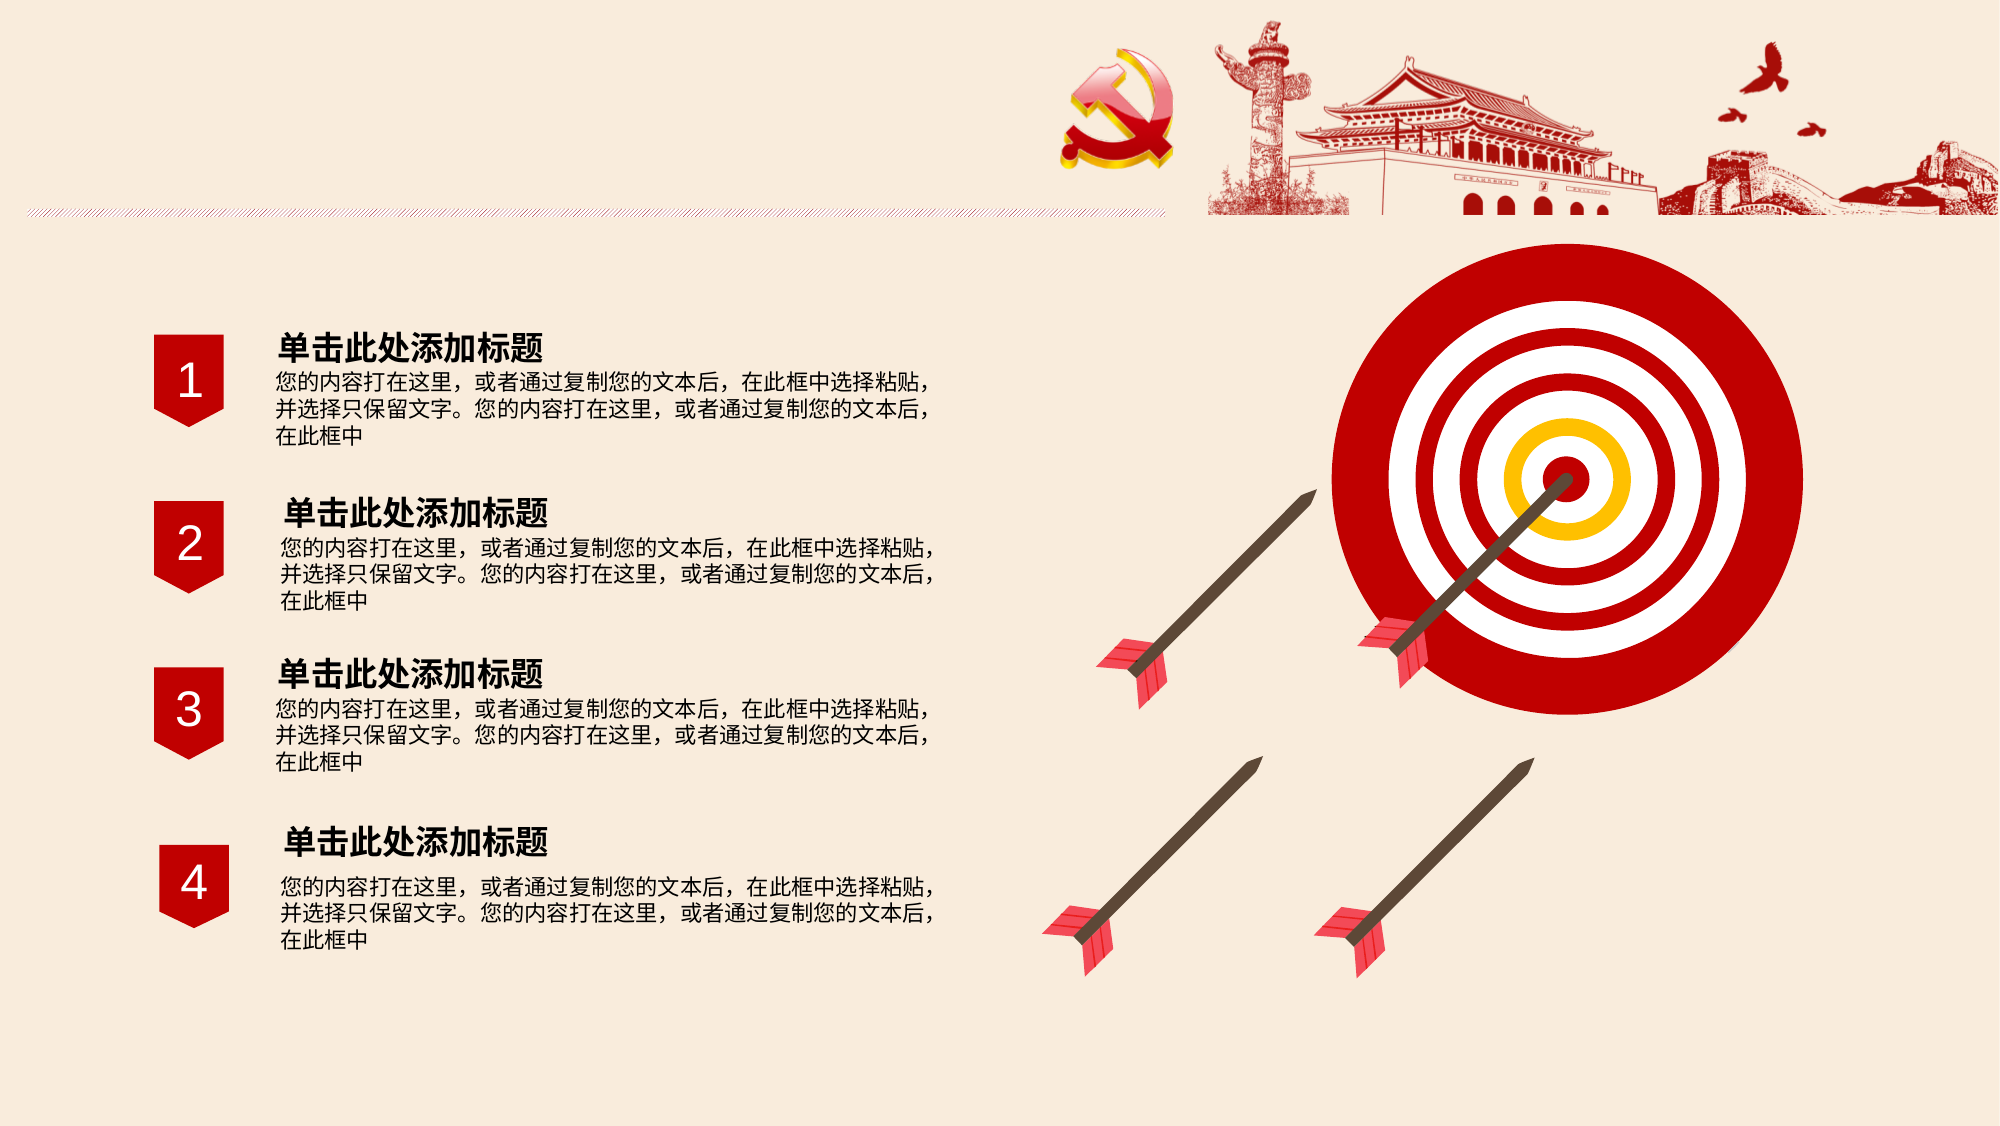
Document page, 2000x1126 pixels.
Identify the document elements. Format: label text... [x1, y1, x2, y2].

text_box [149, 331, 230, 428]
text_box 您的内容打在这里，或者通过复制您的文本后，在此框中选择粘贴，并选择只保留文字。您的内容打在这里，或者通过复制您的文本后，在此框中 [265, 865, 971, 956]
text_box 单击此处添加标题 [277, 326, 545, 361]
text_box 您的内容打在这里，或者通过复制您的文本后，在此框中选择粘贴，并选择只保留文字。您的内容打在这里，或者通过复制您的文本后，在此框中 [260, 361, 966, 461]
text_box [1313, 757, 1535, 979]
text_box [1041, 755, 1264, 977]
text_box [153, 833, 235, 929]
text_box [1095, 488, 1318, 710]
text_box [149, 494, 230, 594]
text_box [1504, 418, 1631, 540]
text_box 您的内容打在这里，或者通过复制您的文本后，在此框中选择粘贴，并选择只保留文字。您的内容打在这里，或者通过复制您的文本后，在此框中 [260, 687, 966, 787]
text_box [1371, 283, 1764, 676]
text_box [1331, 243, 1804, 715]
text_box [148, 660, 229, 760]
text_box [1727, 641, 1740, 654]
picture [0, 0, 2000, 1126]
text_box 单击此处添加标题 [283, 821, 550, 862]
text_box [1389, 301, 1745, 657]
text_box [1459, 373, 1676, 585]
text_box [1356, 472, 1574, 689]
text_box [1415, 328, 1720, 631]
text_box [1544, 456, 1590, 499]
text_box 单击此处添加标题 [283, 491, 550, 526]
text_box 您的内容打在这里，或者通过复制您的文本后，在此框中选择粘贴，并选择只保留文字。您的内容打在这里，或者通过复制您的文本后，在此框中 [265, 526, 971, 626]
text_box 单击此处添加标题 [277, 653, 545, 687]
